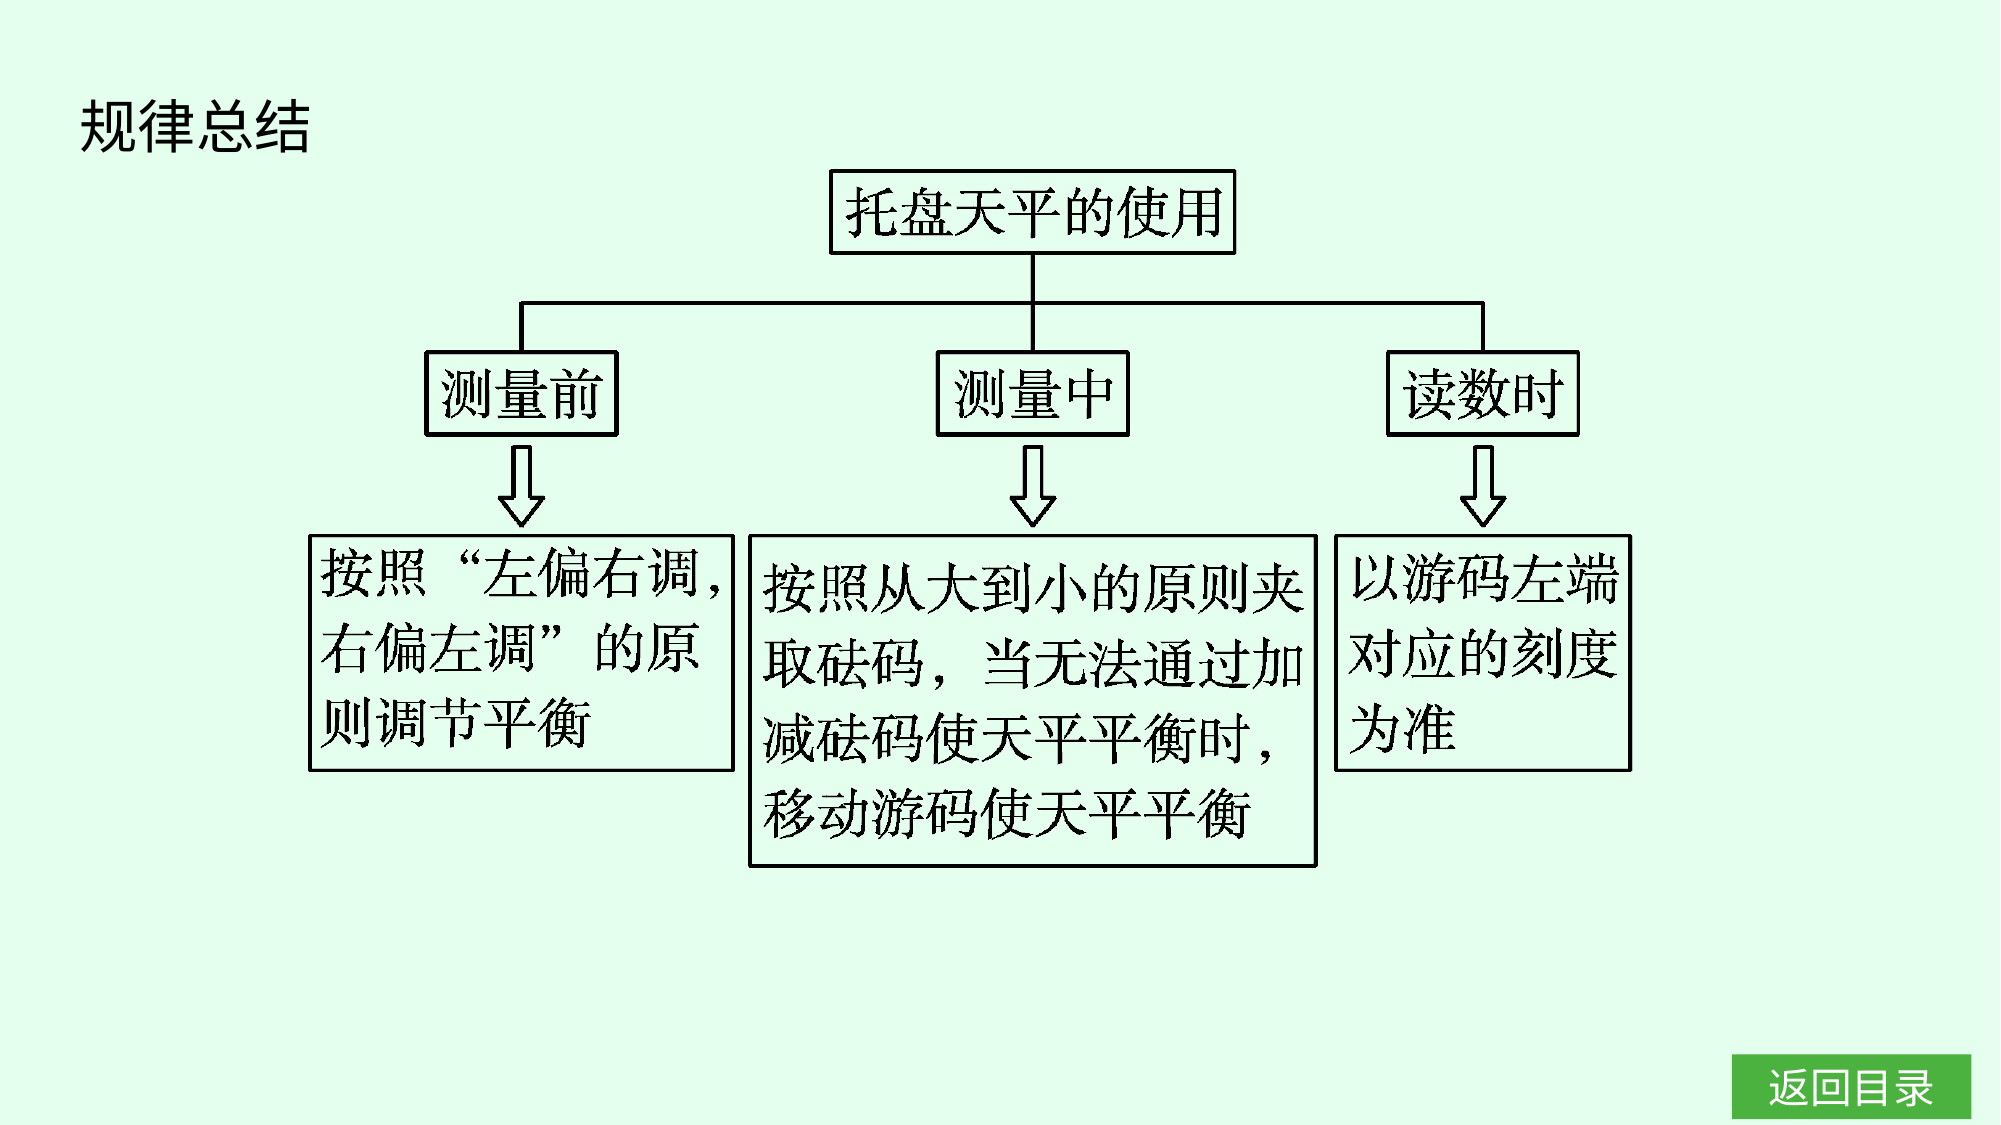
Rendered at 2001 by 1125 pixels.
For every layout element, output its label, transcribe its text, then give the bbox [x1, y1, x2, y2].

text_box 规律总结 [64, 62, 341, 169]
picture [305, 164, 1635, 872]
